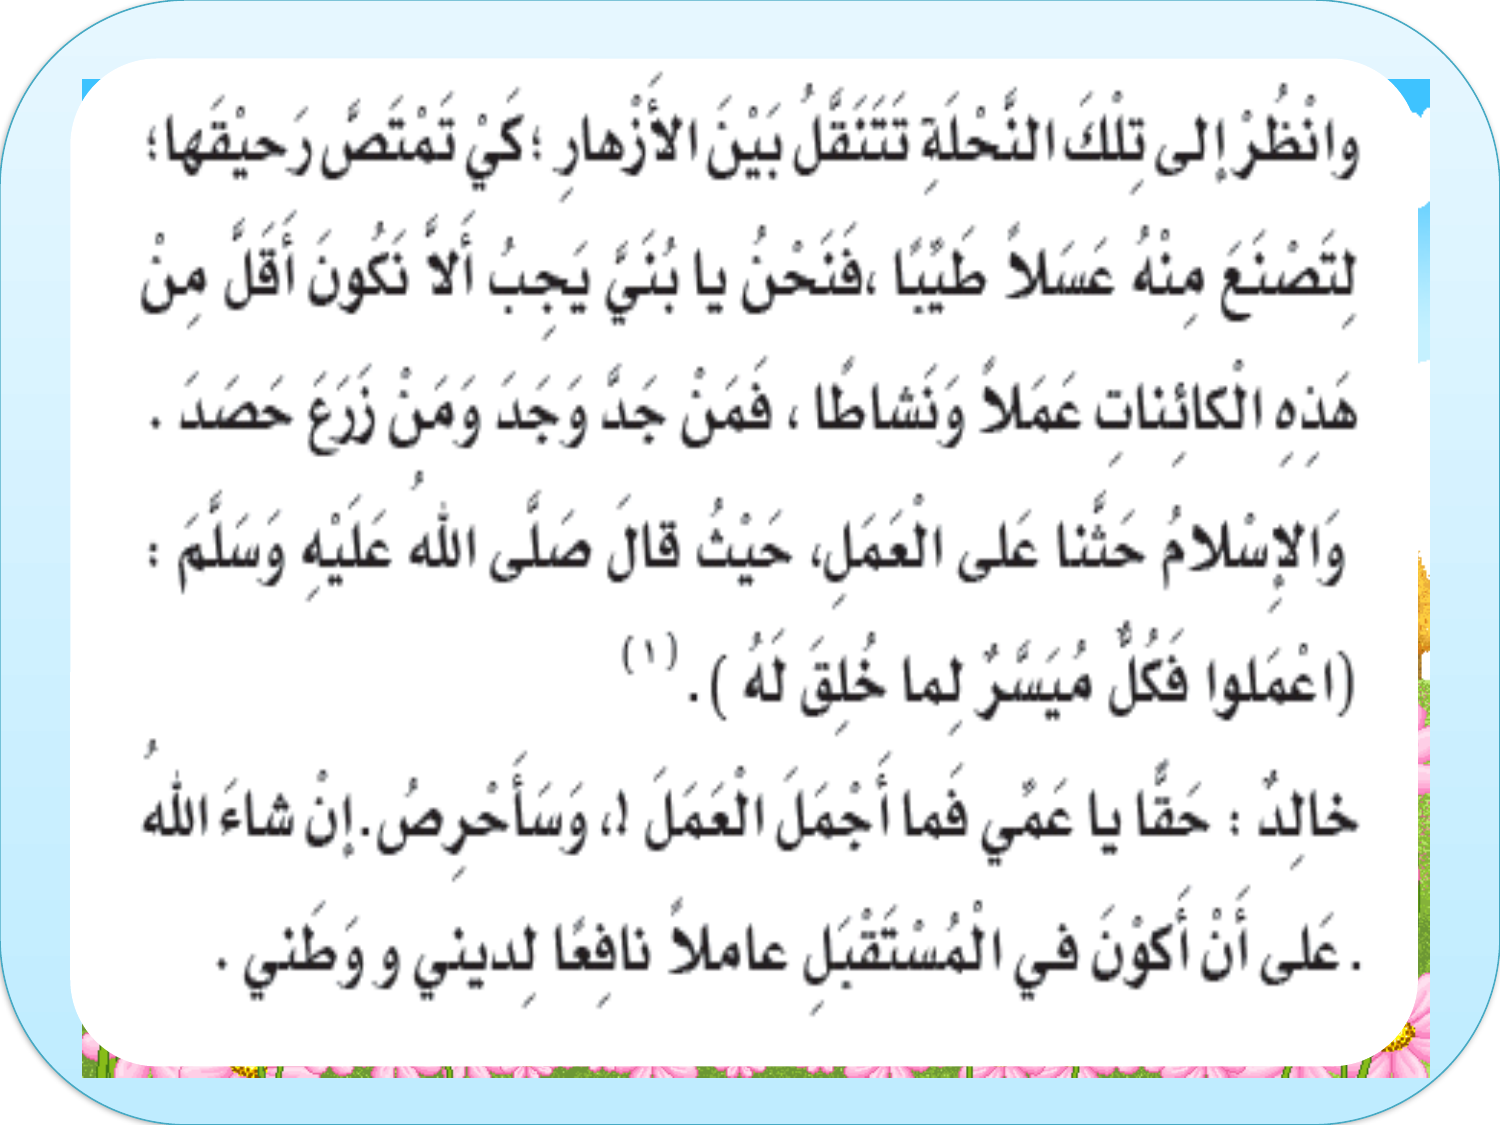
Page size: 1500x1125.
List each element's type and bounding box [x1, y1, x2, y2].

picture [70, 58, 1430, 1079]
text_box [0, 0, 1500, 1125]
